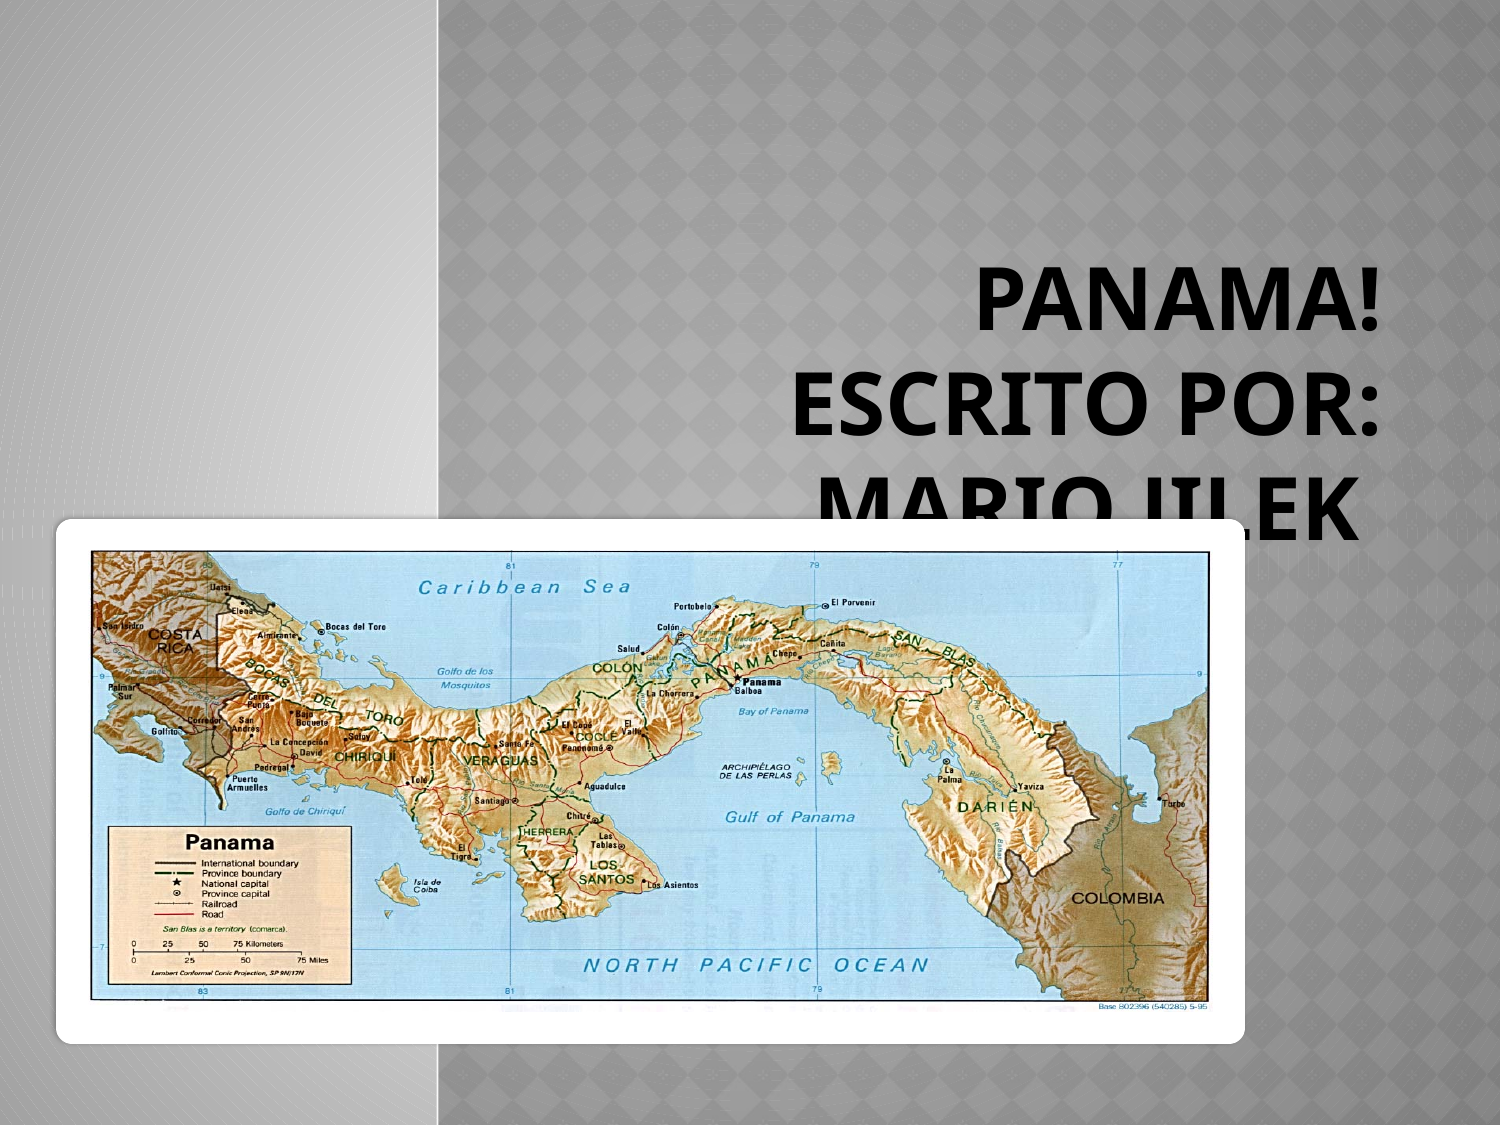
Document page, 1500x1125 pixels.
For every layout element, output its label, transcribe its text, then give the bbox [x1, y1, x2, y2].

title Panama! Escrito Por: Mario Jilek [552, 87, 1390, 558]
picture [87, 549, 1214, 1013]
